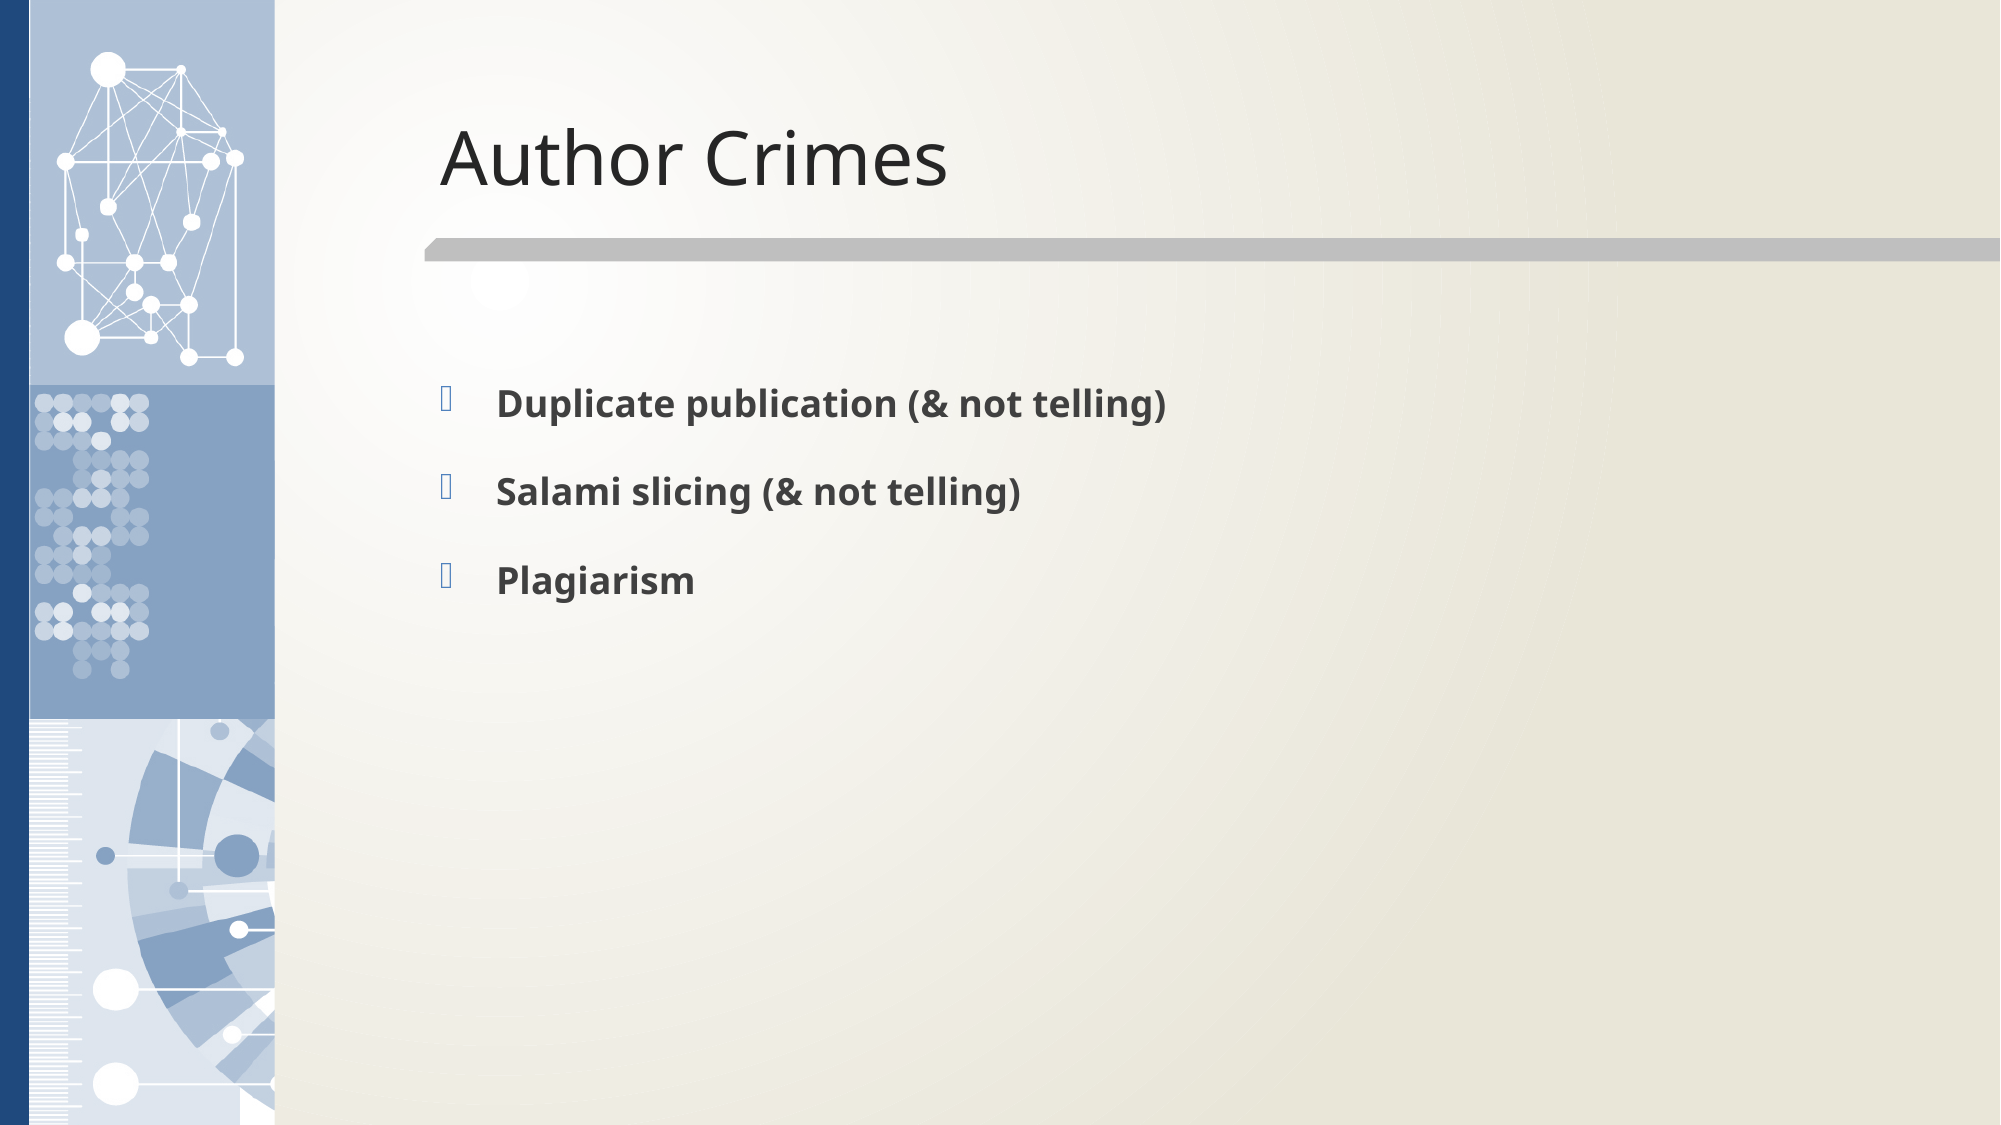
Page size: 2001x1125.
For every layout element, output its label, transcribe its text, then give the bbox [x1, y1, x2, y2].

list Duplicate publication (& not telling) Salami slicing (& not telling) Plagiarism [424, 350, 1888, 970]
title Author Crimes [425, 102, 1888, 313]
